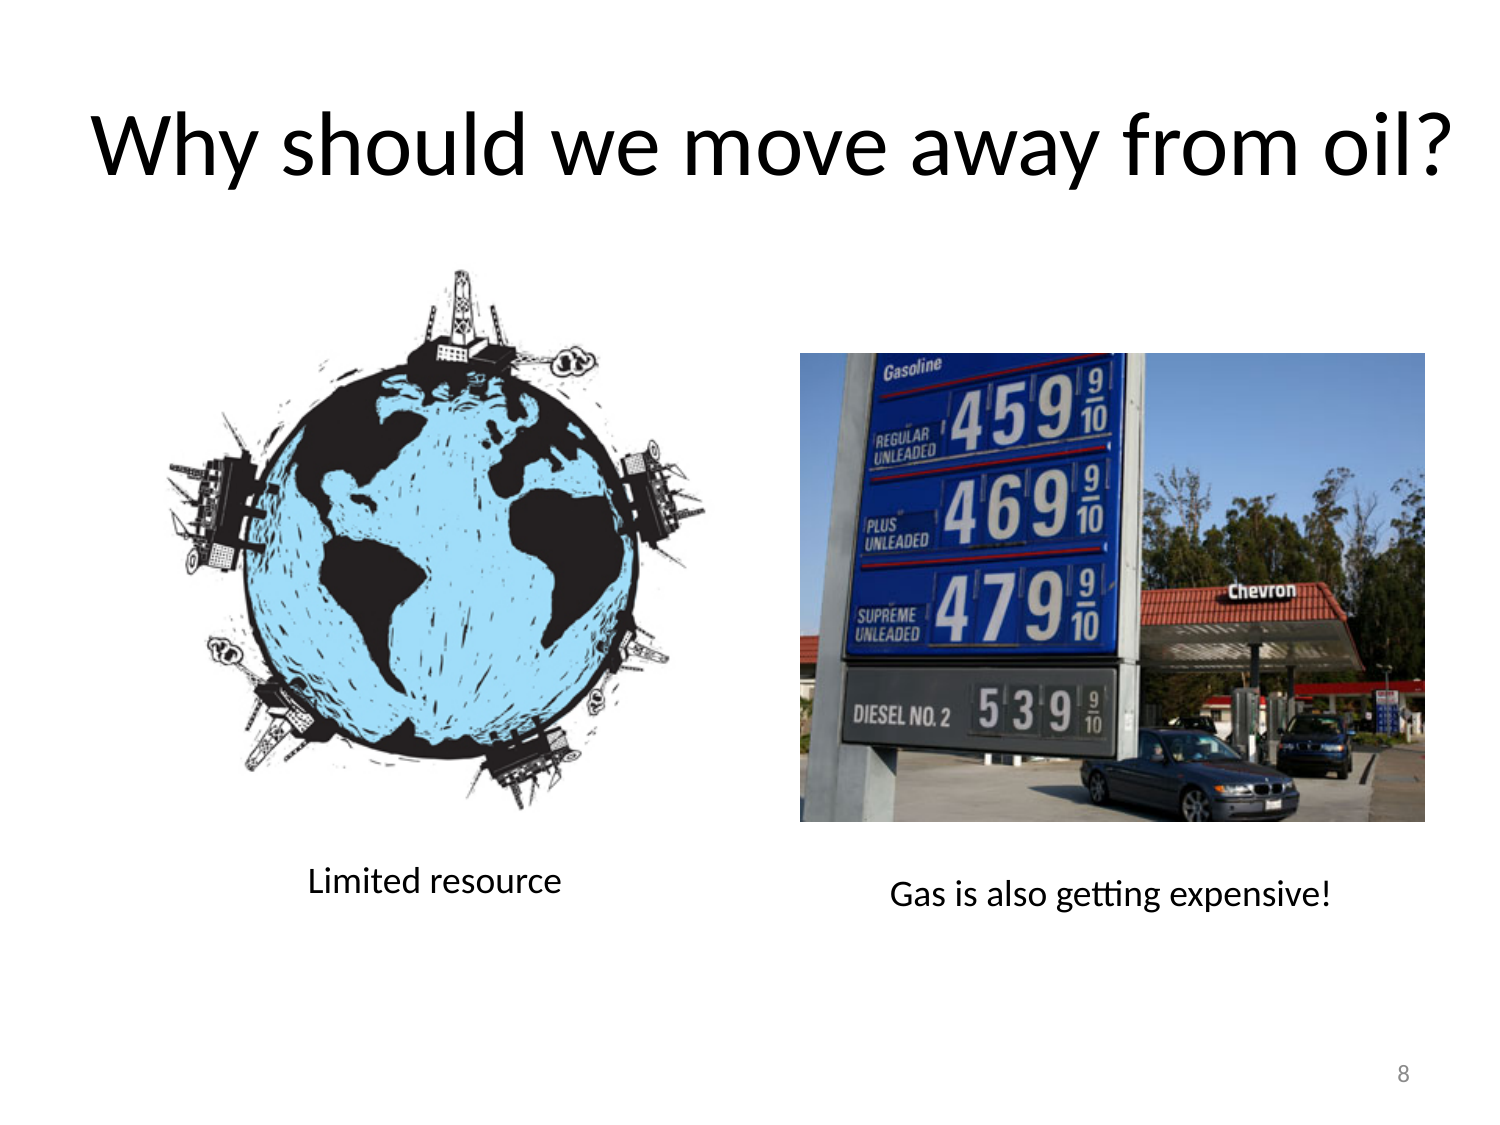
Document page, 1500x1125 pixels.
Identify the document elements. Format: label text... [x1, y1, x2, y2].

slide_number 8 [1074, 1042, 1425, 1103]
picture [26, 262, 1426, 823]
text_box Limited resource [293, 848, 581, 909]
text_box Gas is also getting expensive! [875, 861, 1350, 922]
title Why should we move away from oil? [75, 45, 1500, 233]
